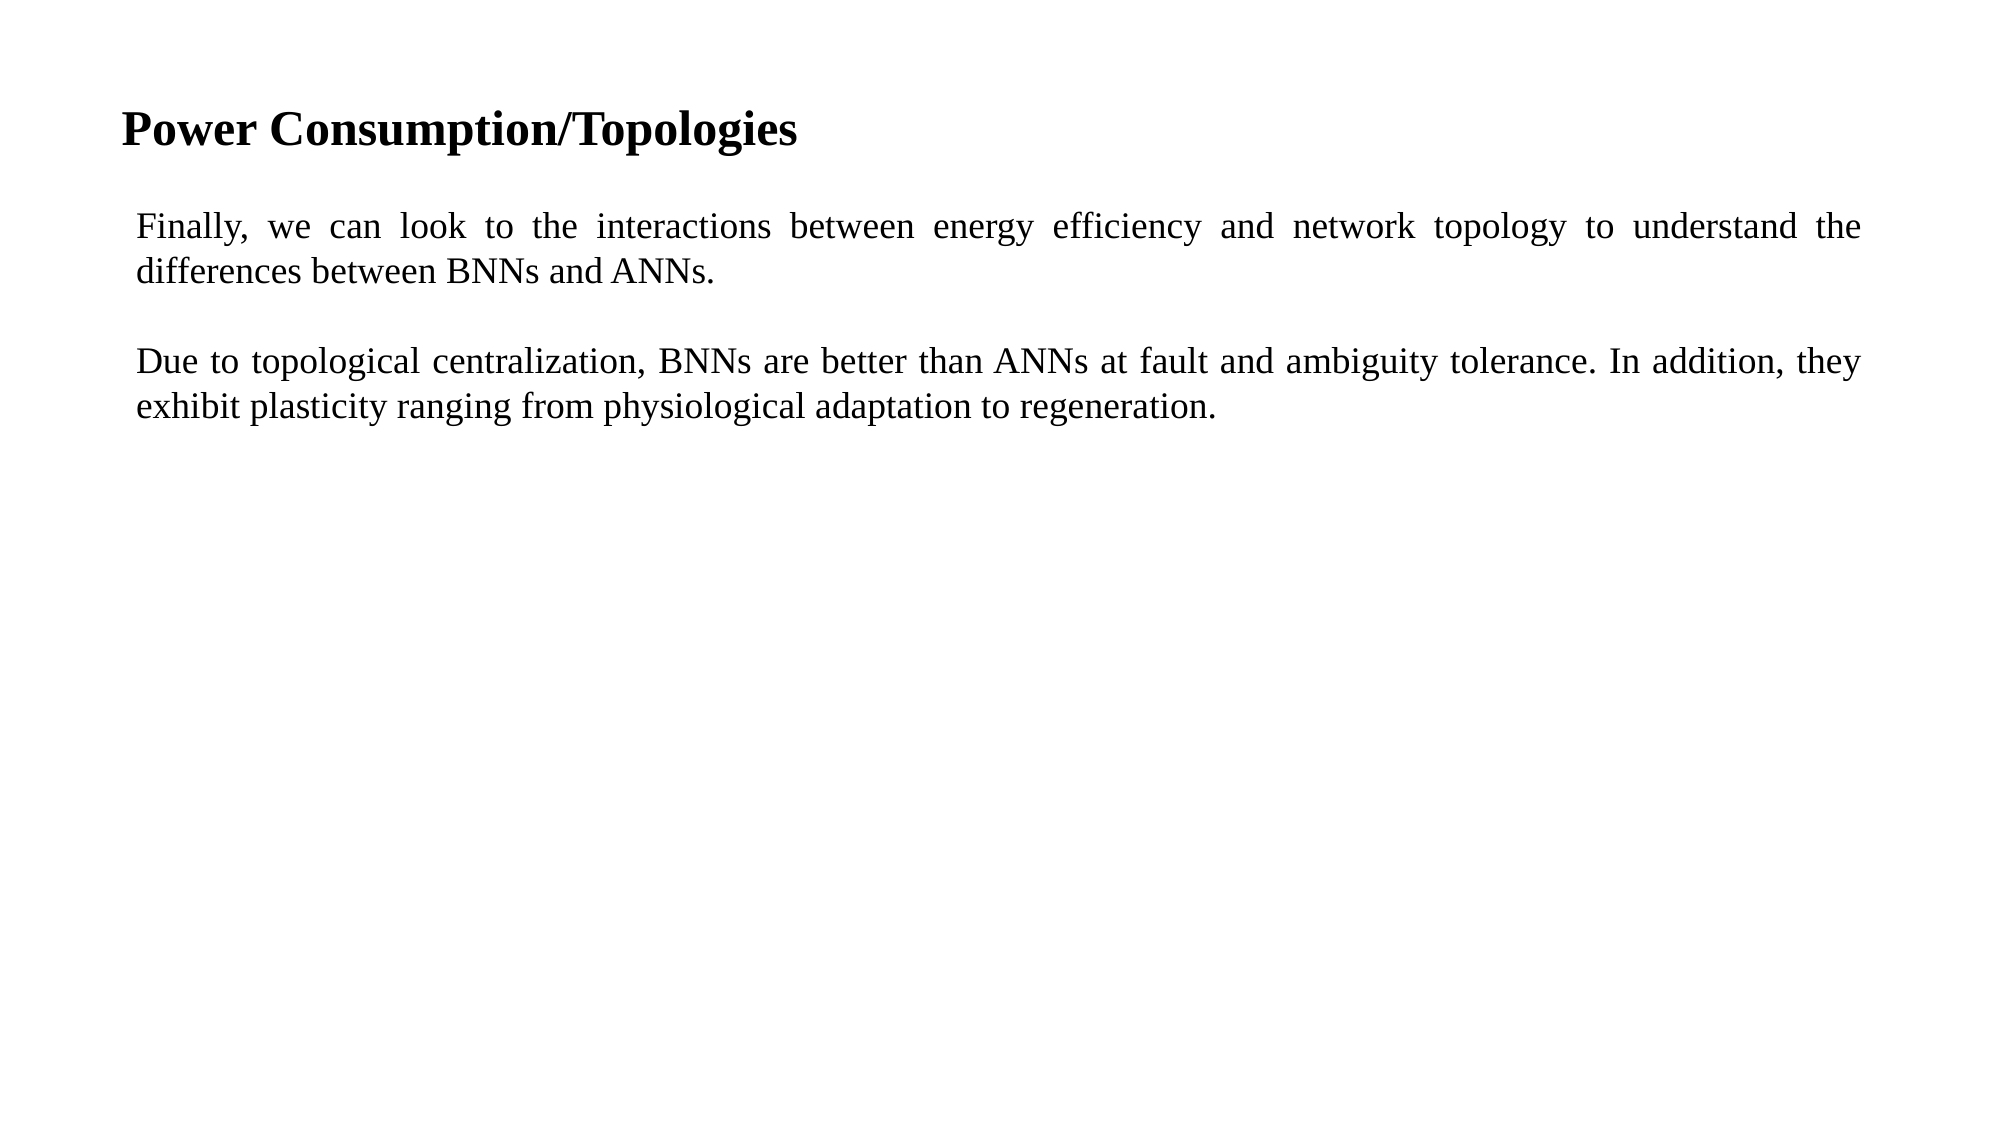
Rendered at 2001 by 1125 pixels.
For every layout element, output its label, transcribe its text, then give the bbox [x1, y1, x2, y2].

text_box Finally, we can look to the interactions between energy efficiency and network topology to understand the differences between BNNs and ANNs. Due to topological centralization, BNNs are better than ANNs at fault and ambiguity tolerance. In addition, they exhibit plasticity ranging from physiological adaptation to regeneration. [121, 193, 1879, 434]
text_box Power Consumption/Topologies [106, 87, 830, 163]
